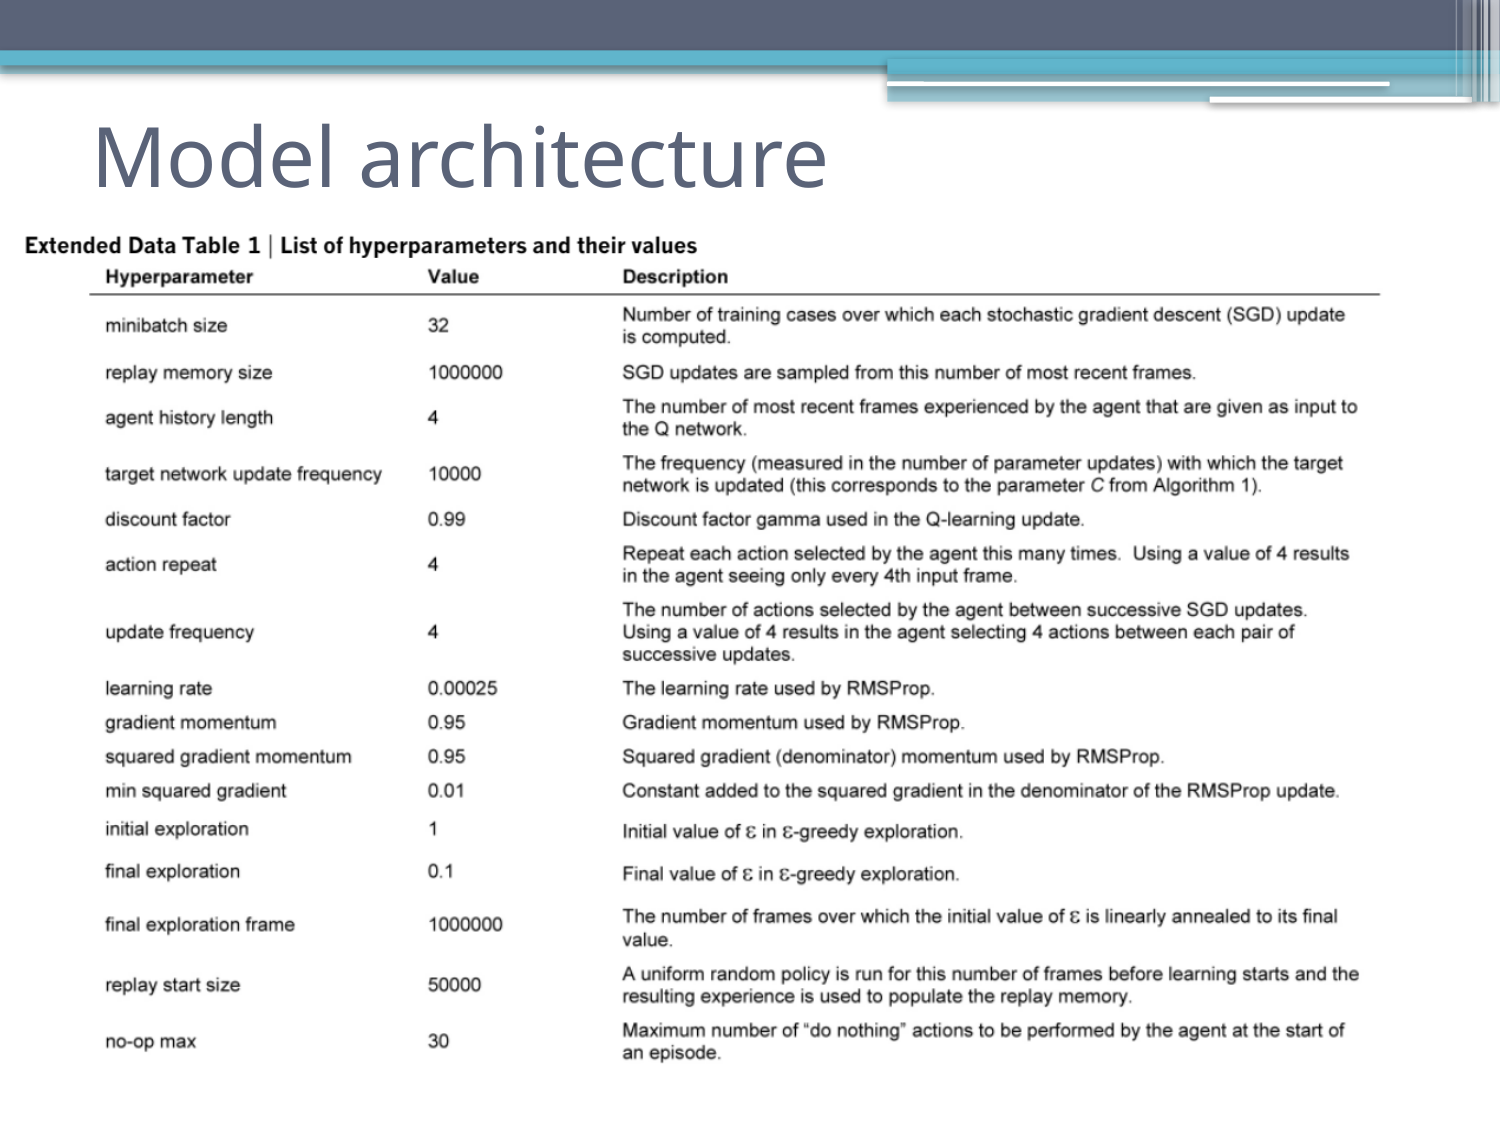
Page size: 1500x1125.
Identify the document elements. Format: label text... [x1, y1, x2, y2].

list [8, 219, 1483, 1071]
title Model architecture [76, 66, 1427, 216]
